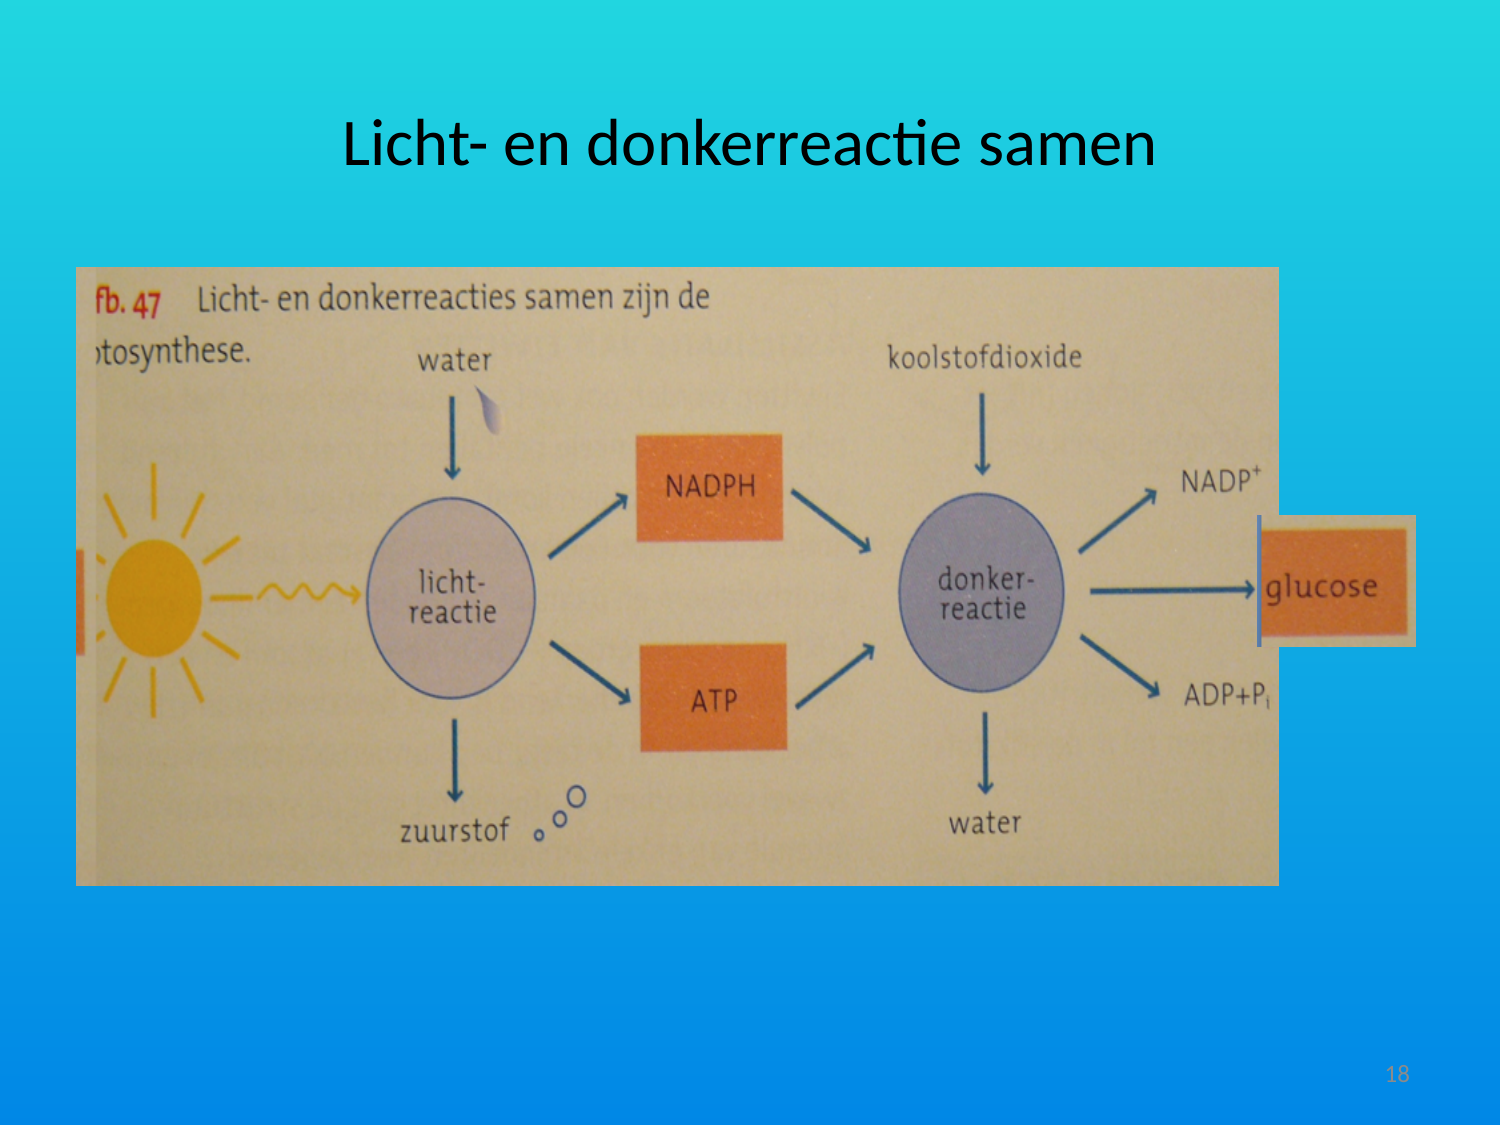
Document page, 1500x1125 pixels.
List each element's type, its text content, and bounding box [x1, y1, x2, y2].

slide_number 18 [1074, 1042, 1425, 1103]
picture [0, 266, 1500, 885]
title Licht- en donkerreactie samen [0, 45, 1500, 233]
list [1257, 514, 1416, 647]
